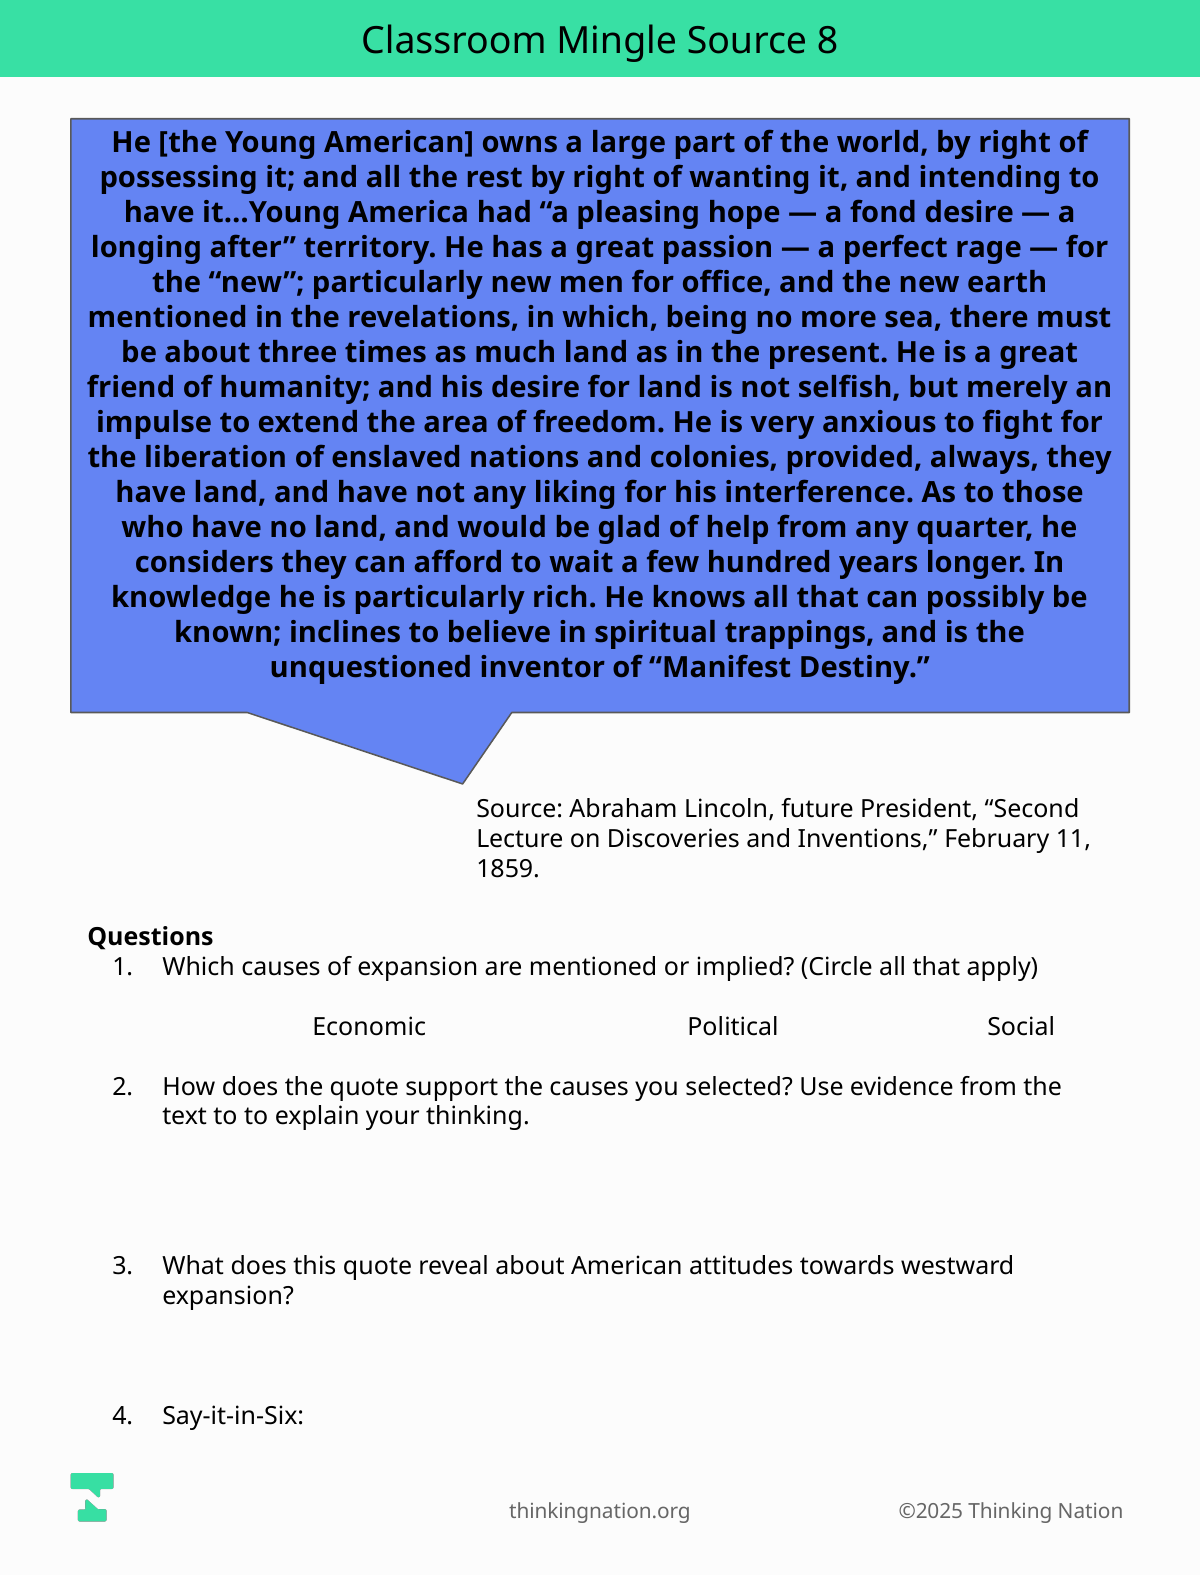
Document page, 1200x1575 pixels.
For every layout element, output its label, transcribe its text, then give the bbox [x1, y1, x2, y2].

text_box Questions Which causes of expansion are mentioned or implied? (Circle all that apply) Economic Political Social How does the quote support the causes you selected? Use evidence from the text to to explain your thinking. What does this quote reveal about American attitudes towards westward expansion? Say-it-in-Six: [72, 905, 1128, 1437]
text_box He [the Young American] owns a large part of the world, by right of possessing it; and all the rest by right of wanting it, and intending to have it…Young America had “a pleasing hope — a fond desire — a longing after” territory. He has a great passion — a perfect rage — for the “new”; particularly new men for office, and the new earth mentioned in the revelations, in which, being no more sea, there must be about three times as much land as in the present. He is a great friend of humanity; and his desire for land is not selfish, but merely an impulse to extend the area of freedom. He is very anxious to fight for the liberation of enslaved nations and colonies, provided, always, they have land, and have not any liking for his interference. As to those who have no land, and would be glad of help from any quarter, he considers they can afford to wait a few hundred years longer. In knowledge he is particularly rich. He knows all that can possibly be known; inclines to believe in spiritual trappings, and is the unquestioned inventor of “Manifest Destiny.” [70, 118, 1130, 784]
picture [58, 1463, 126, 1531]
text_box thinkingnation.org [457, 1483, 742, 1532]
text_box Source: Abraham Lincoln, future President, “Second Lecture on Discoveries and Inventions,” February 11, 1859. [461, 777, 1151, 865]
text_box ©2025 Thinking Nation [854, 1483, 1139, 1532]
text_box Classroom Mingle Source 8 [0, 0, 1200, 77]
